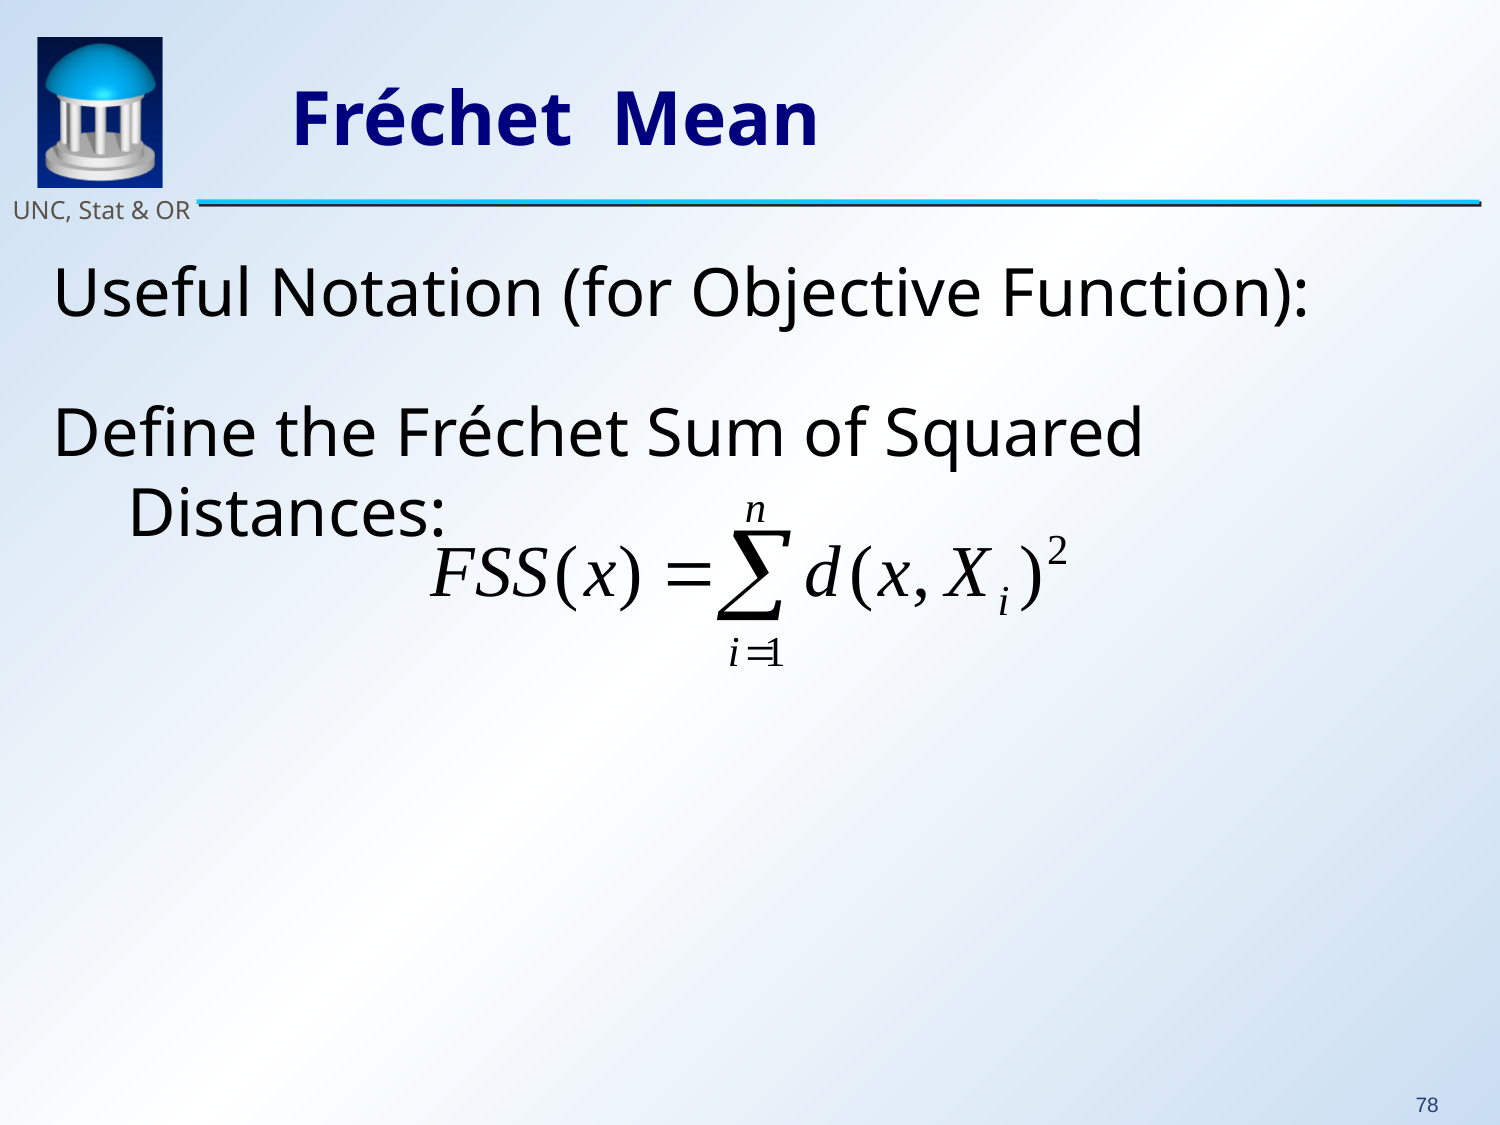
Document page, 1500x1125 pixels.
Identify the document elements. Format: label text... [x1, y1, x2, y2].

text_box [416, 474, 1088, 683]
title Fréchet Mean [274, 74, 1448, 156]
list Useful Notation (for Objective Function): Define the Fréchet Sum of Squared Distances: [37, 242, 1451, 1026]
